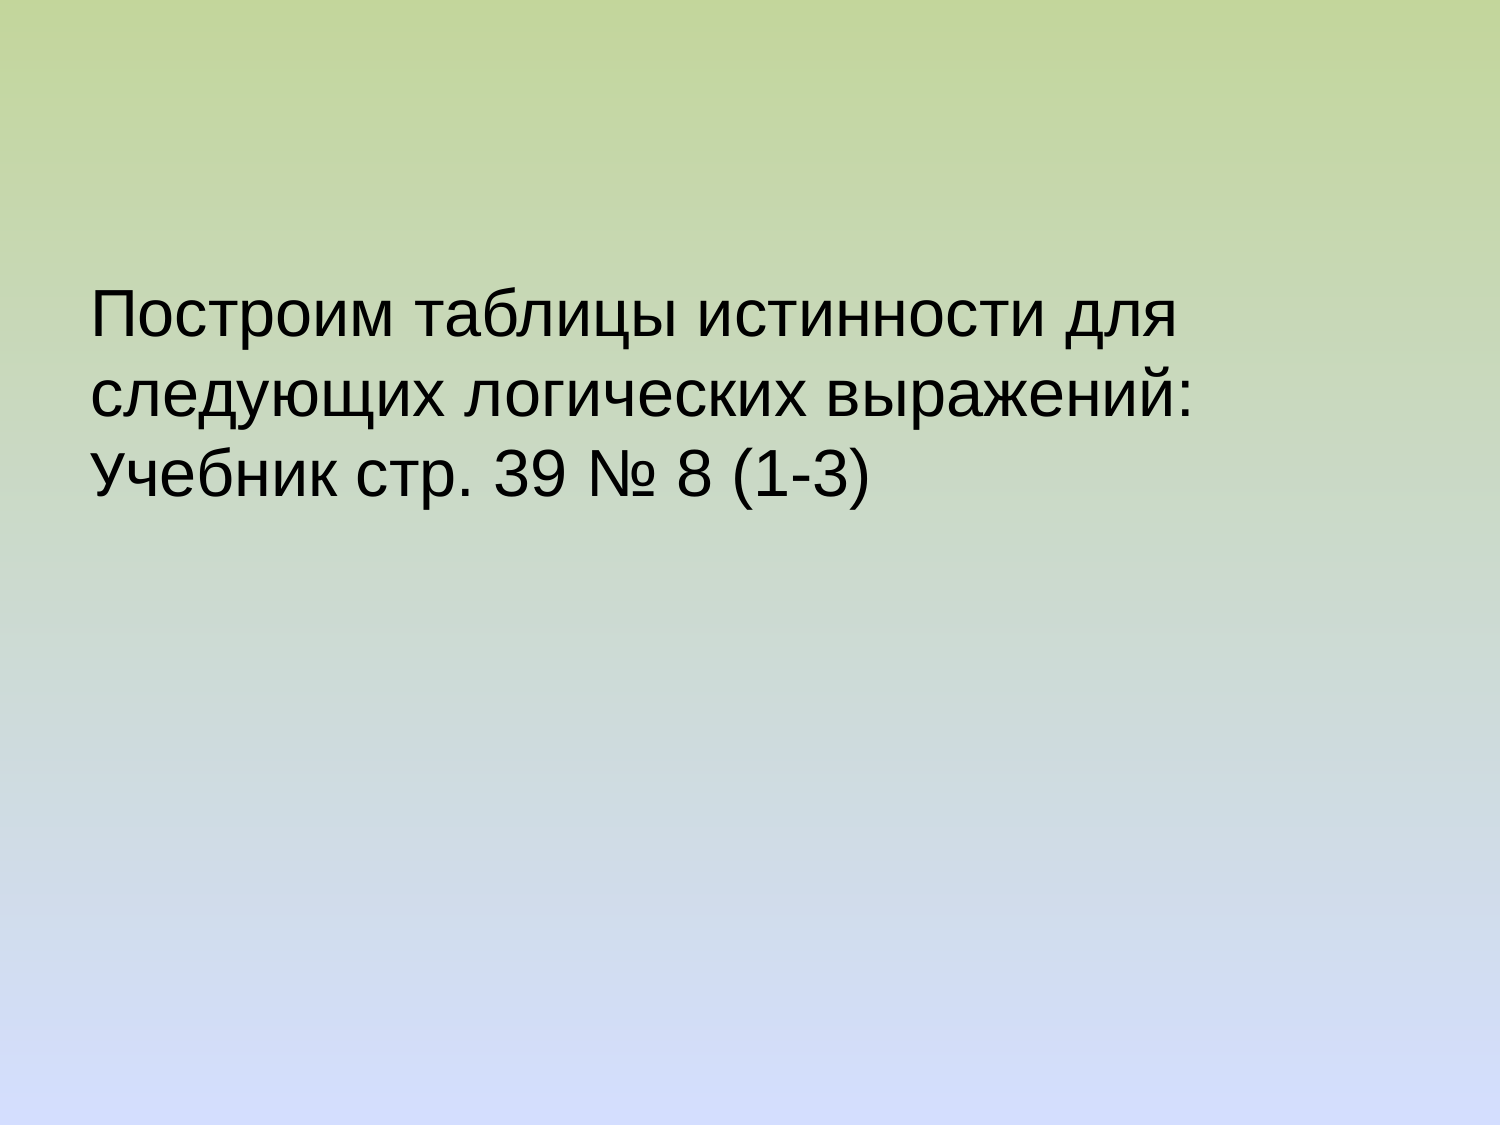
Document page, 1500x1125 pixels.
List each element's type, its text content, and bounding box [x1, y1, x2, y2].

list Построим таблицы истинности для следующих логических выражений: Учебник стр. 39 № 8 (1-3) [75, 262, 1425, 1005]
